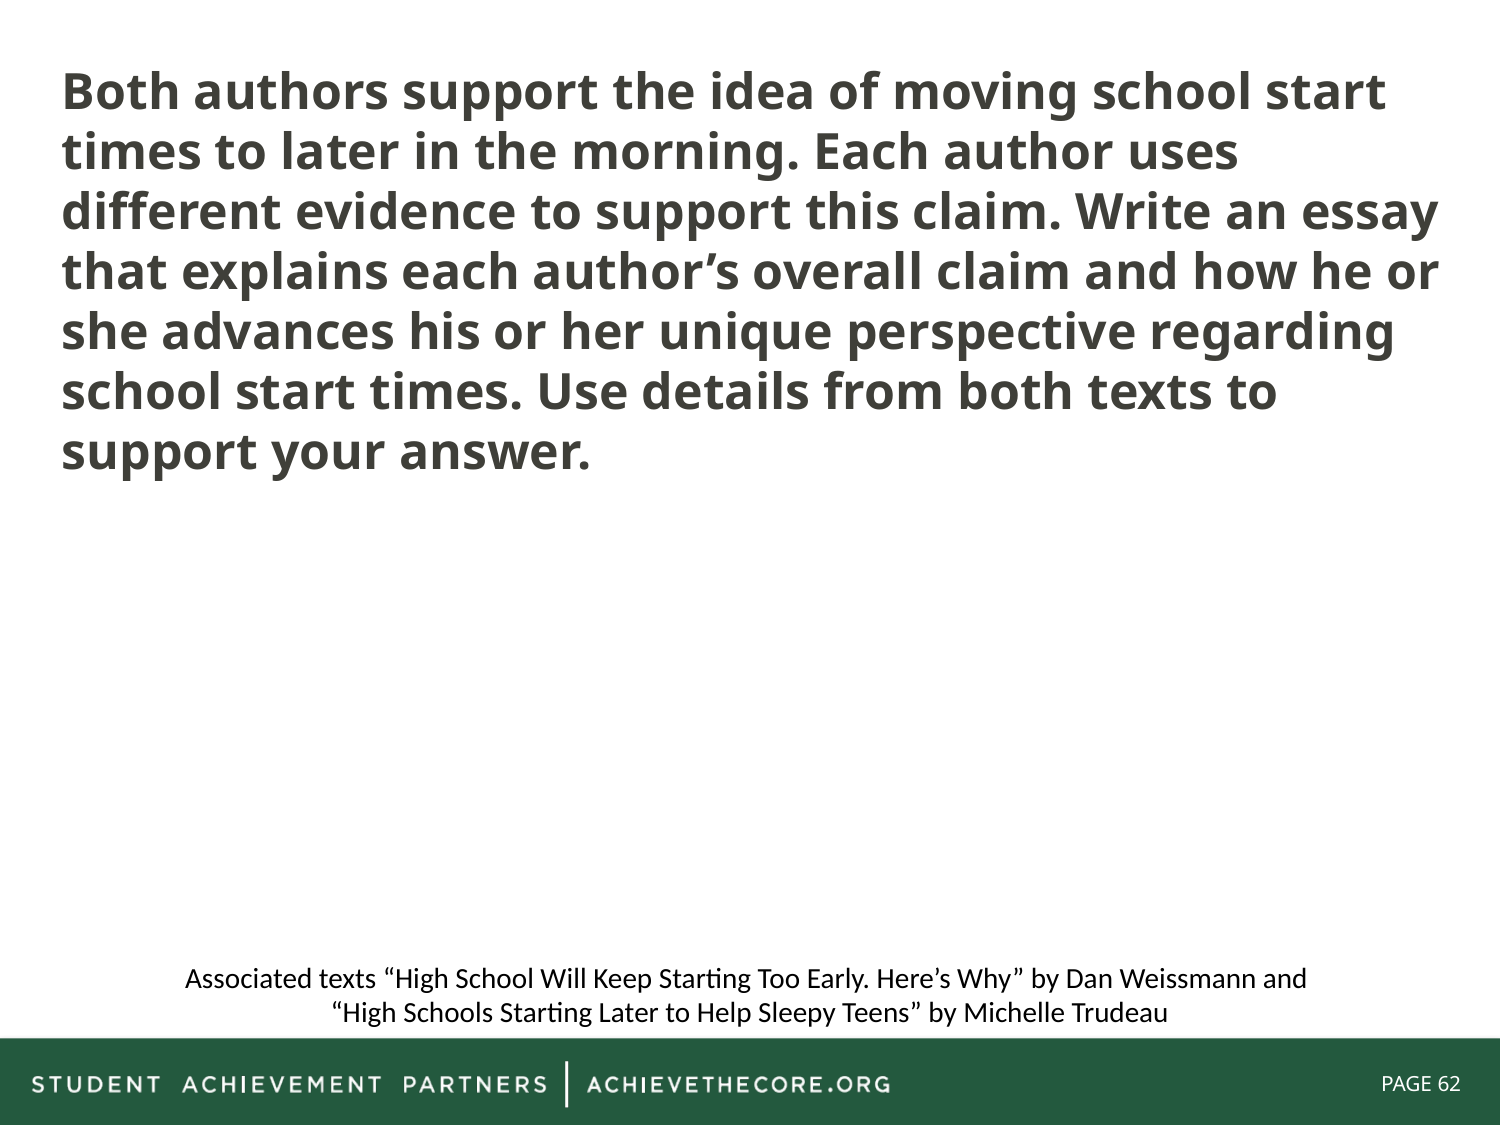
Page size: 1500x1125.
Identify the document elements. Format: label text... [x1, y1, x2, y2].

list Both authors support the idea of moving school start times to later in the morning. Each author uses different evidence to support this claim. Write an essay that explains each author’s overall claim and how he or she advances his or her unique perspective regarding school start times. Use details from both texts to support your answer. [46, 52, 1458, 910]
text_box Associated texts “High School Will Keep Starting Too Early. Here’s Why” by Dan Weissmann and “High Schools Starting Later to Help Sleepy Teens” by Michelle Trudeau [0, 951, 1500, 1037]
